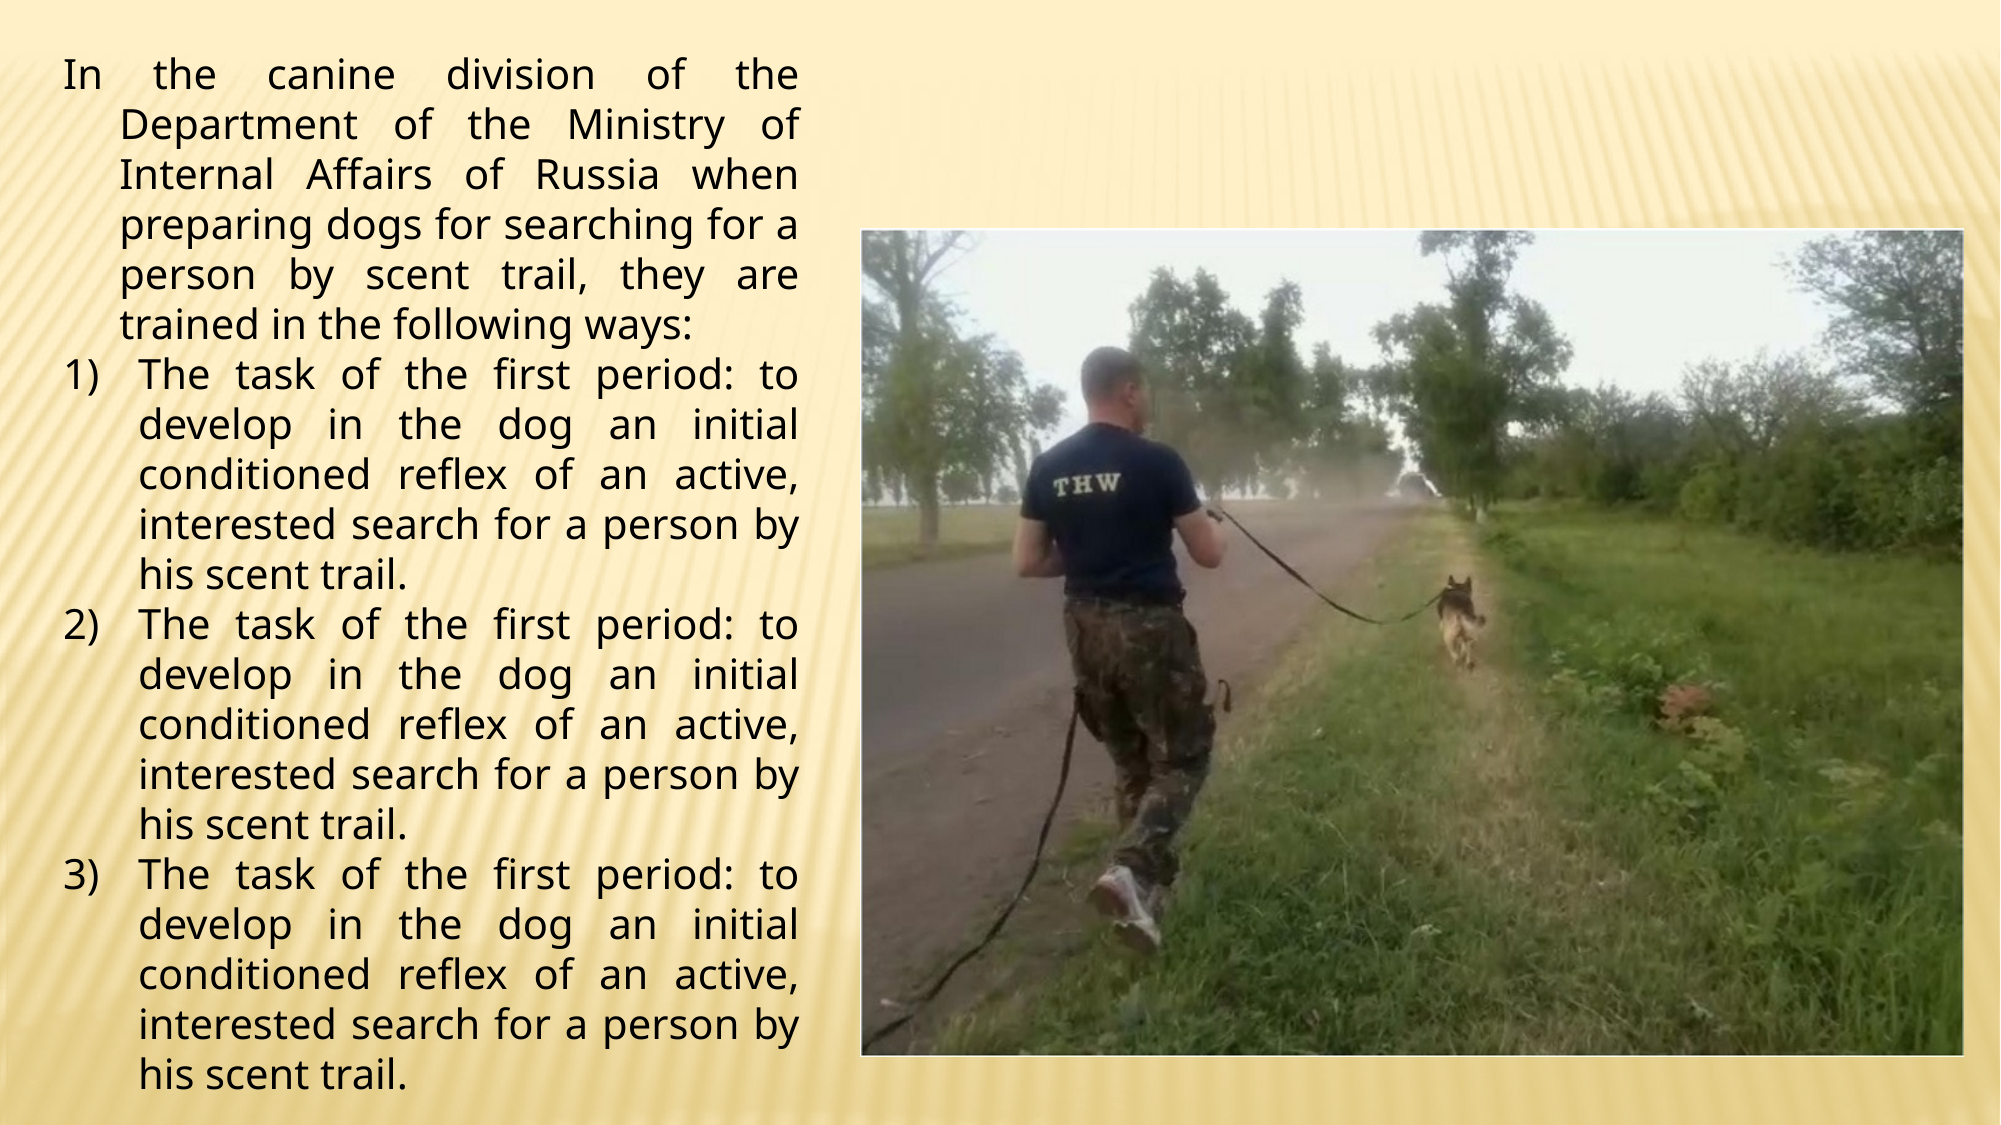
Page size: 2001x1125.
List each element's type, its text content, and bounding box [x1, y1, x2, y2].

picture [860, 228, 1964, 1058]
text_box In the canine division of the Department of the Ministry of Internal Affairs of Russia when preparing dogs for searching for a person by scent trail, they are trained in the following ways: The task of the first period: to develop in the dog an initial conditioned reflex of an active, interested search for a person by his scent trail. The task of the first period: to develop in the dog an initial conditioned reflex of an active, interested search for a person by his scent trail. The task of the first period: to develop in the dog an initial conditioned reflex of an active, interested search for a person by his scent trail. [48, 40, 815, 1106]
